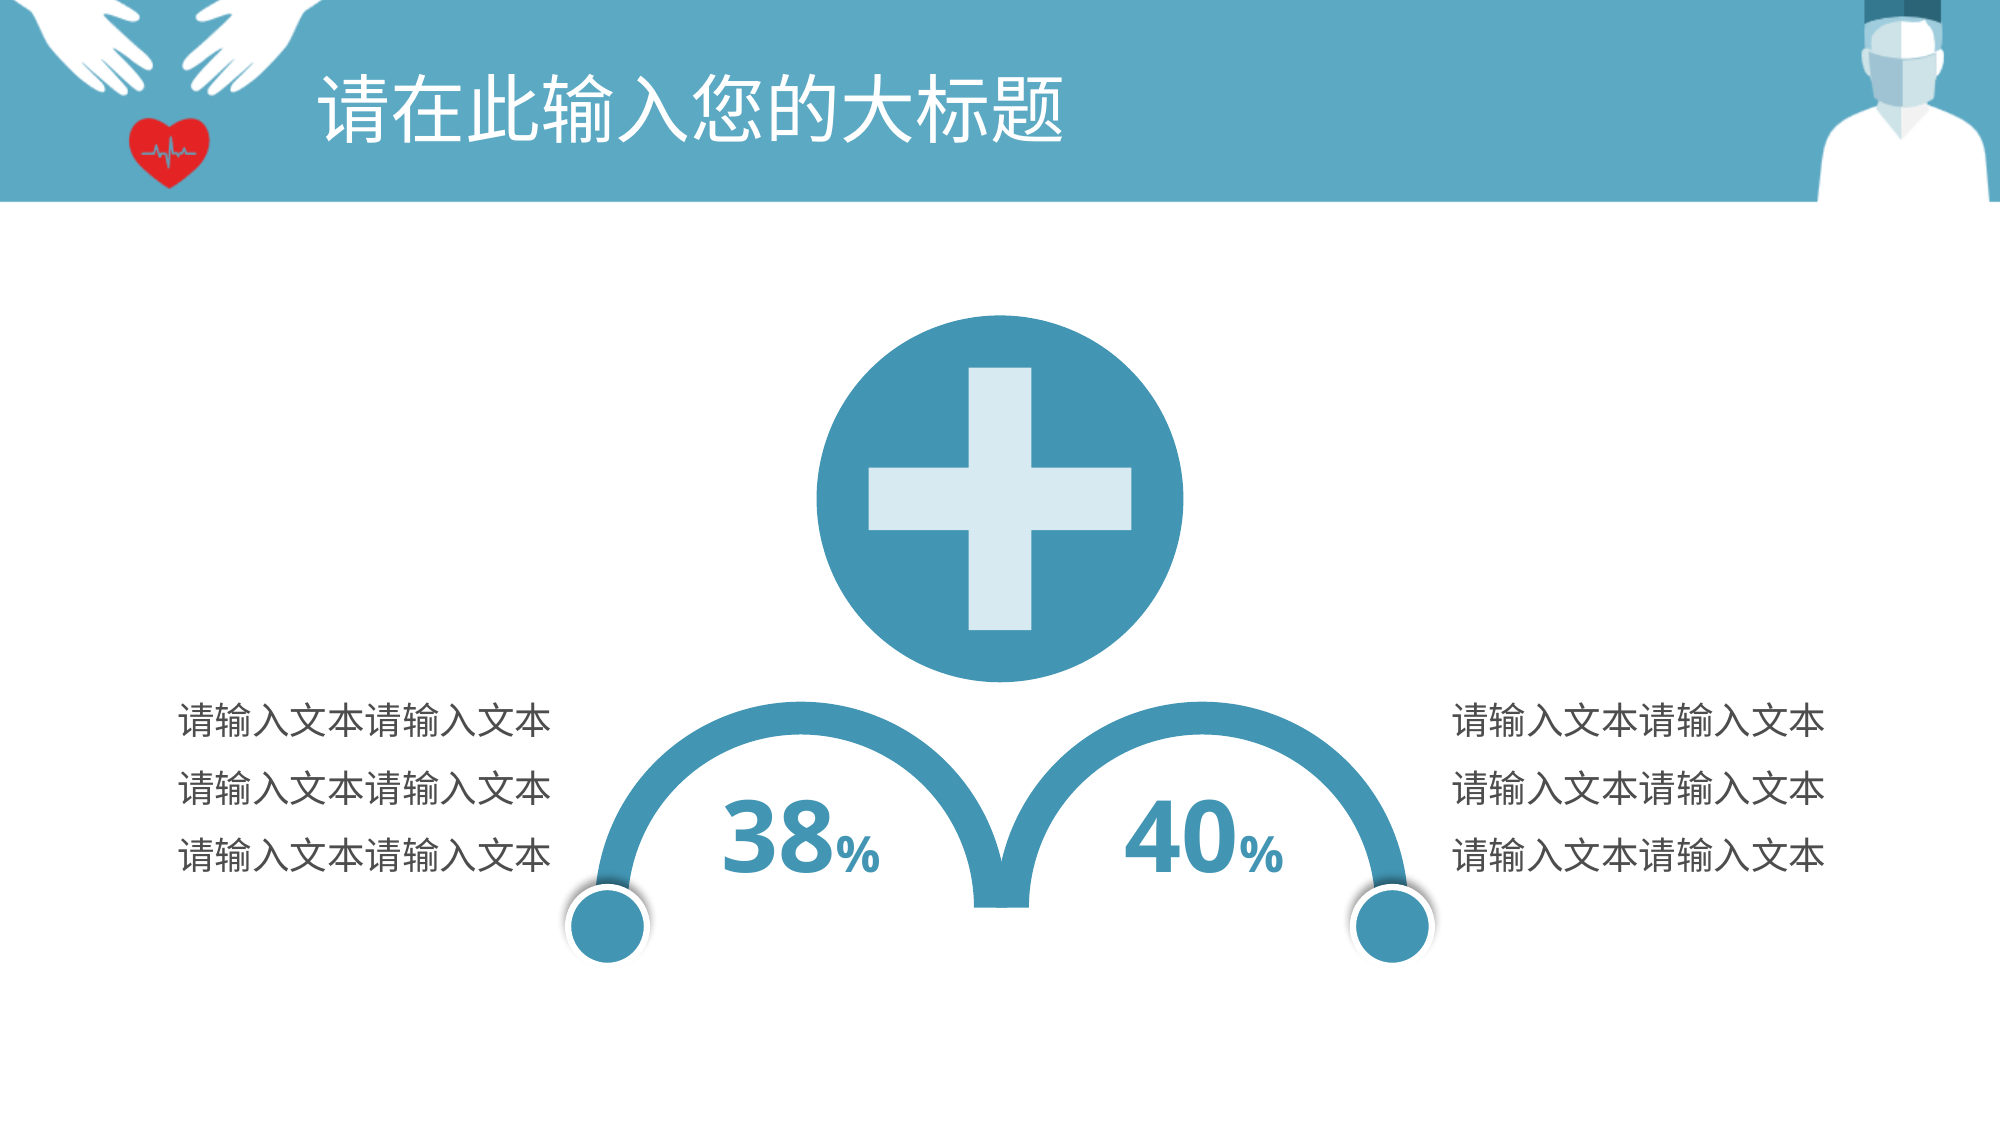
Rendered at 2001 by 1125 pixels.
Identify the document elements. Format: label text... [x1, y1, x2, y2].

text_box [1351, 885, 1433, 967]
title 请在此输入您的大标题 [300, 44, 1771, 184]
picture [0, 0, 2000, 1125]
text_box [567, 885, 648, 967]
text_box 请输入文本请输入文本请输入文本请输入文本请输入文本请输入文本 [157, 664, 573, 888]
text_box 请输入文本请输入文本请输入文本请输入文本请输入文本请输入文本 [1431, 664, 1847, 888]
text_box 40% [1077, 764, 1332, 900]
text_box 38% [673, 764, 928, 900]
text_box [596, 700, 1008, 909]
text_box [1001, 700, 1407, 909]
text_box [815, 314, 1185, 684]
text_box [868, 367, 1132, 631]
